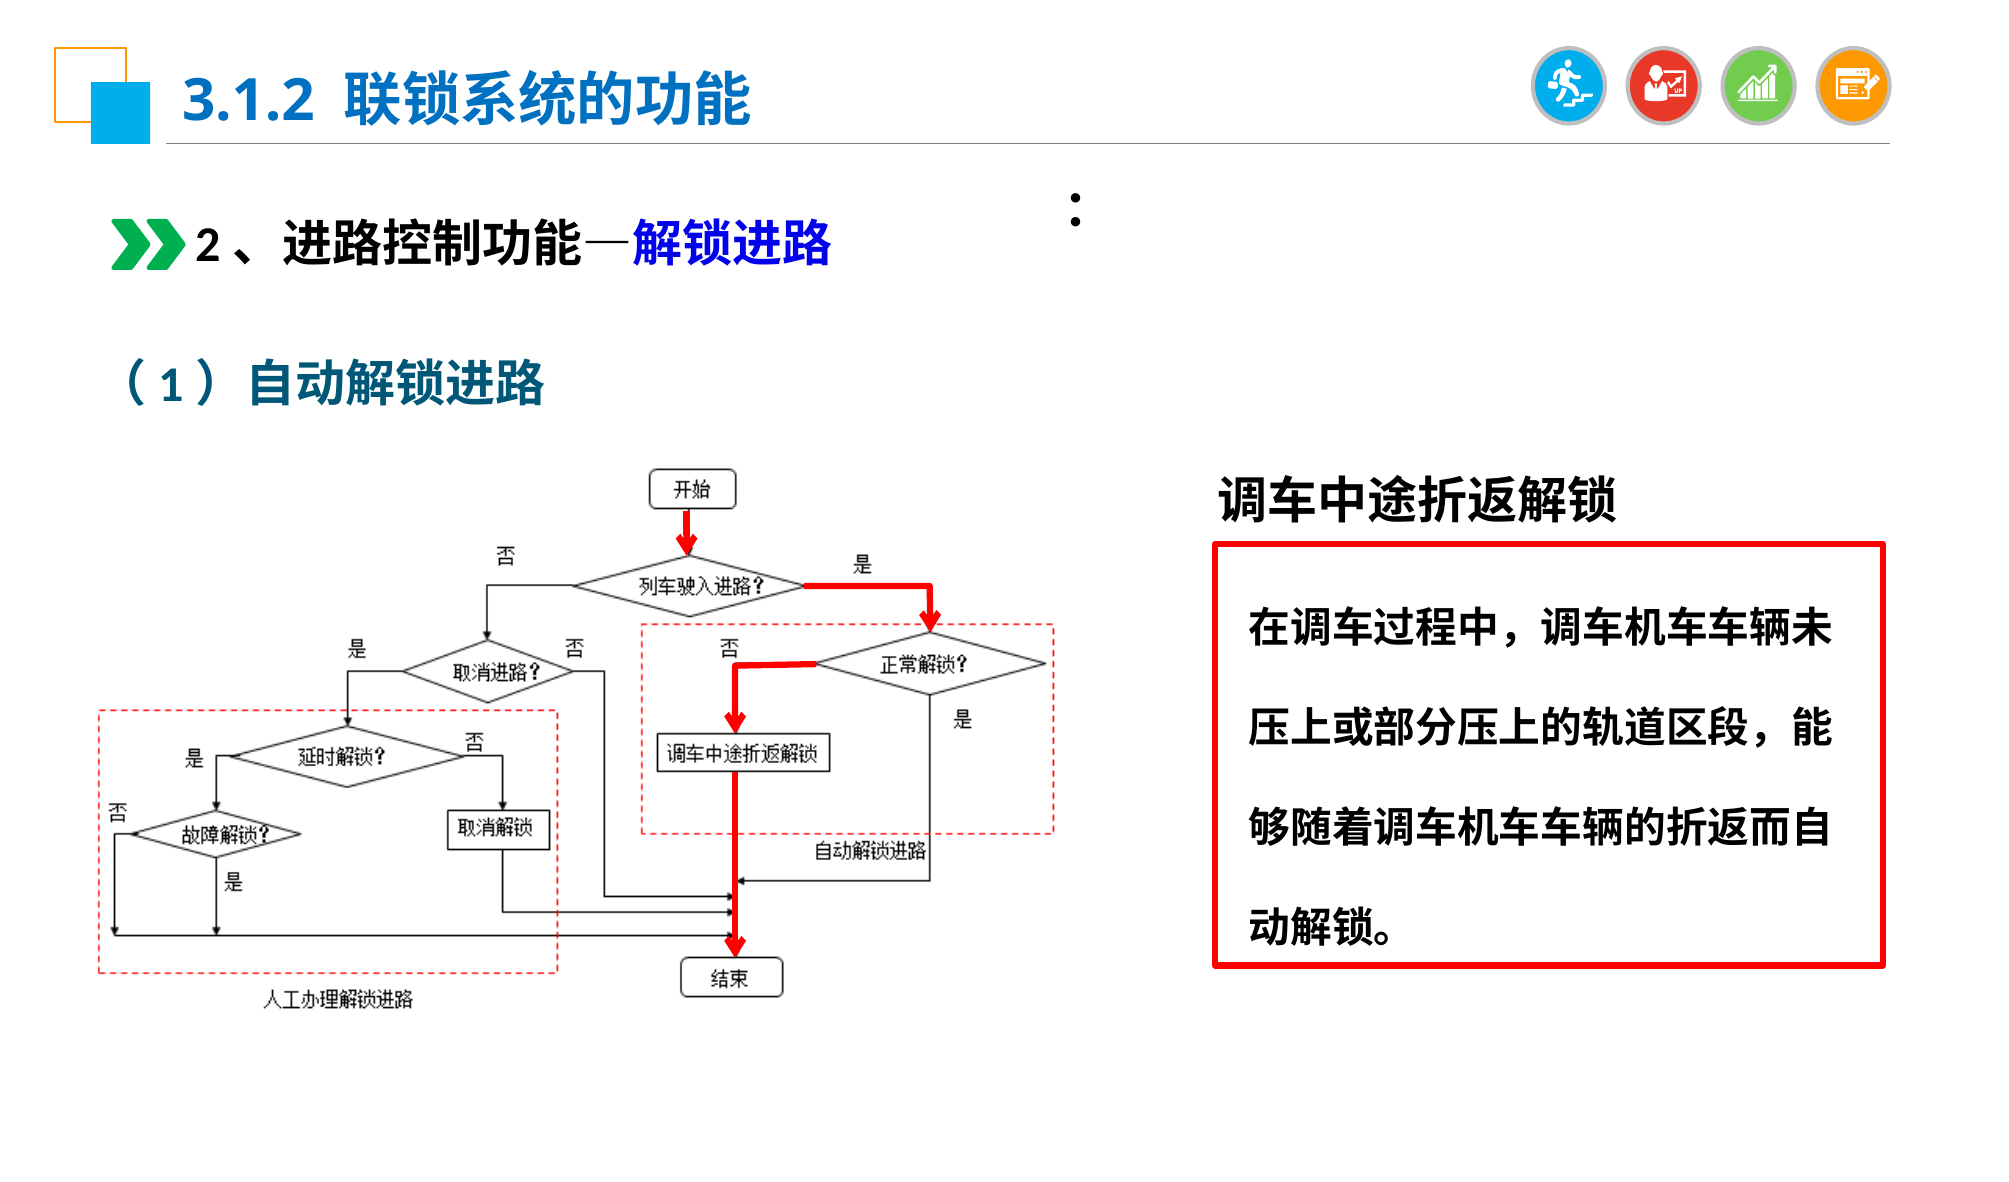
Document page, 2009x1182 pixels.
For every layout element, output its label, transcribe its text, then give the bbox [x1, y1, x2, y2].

text_box （1）自动解锁进路 [81, 344, 561, 420]
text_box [1214, 543, 1884, 966]
picture [89, 461, 1067, 1019]
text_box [113, 203, 844, 280]
text_box ： [1004, 169, 2008, 244]
text_box 3.1.2 联锁系统的功能 [161, 51, 773, 142]
text_box 调车中途折返解锁 [1203, 461, 1848, 537]
